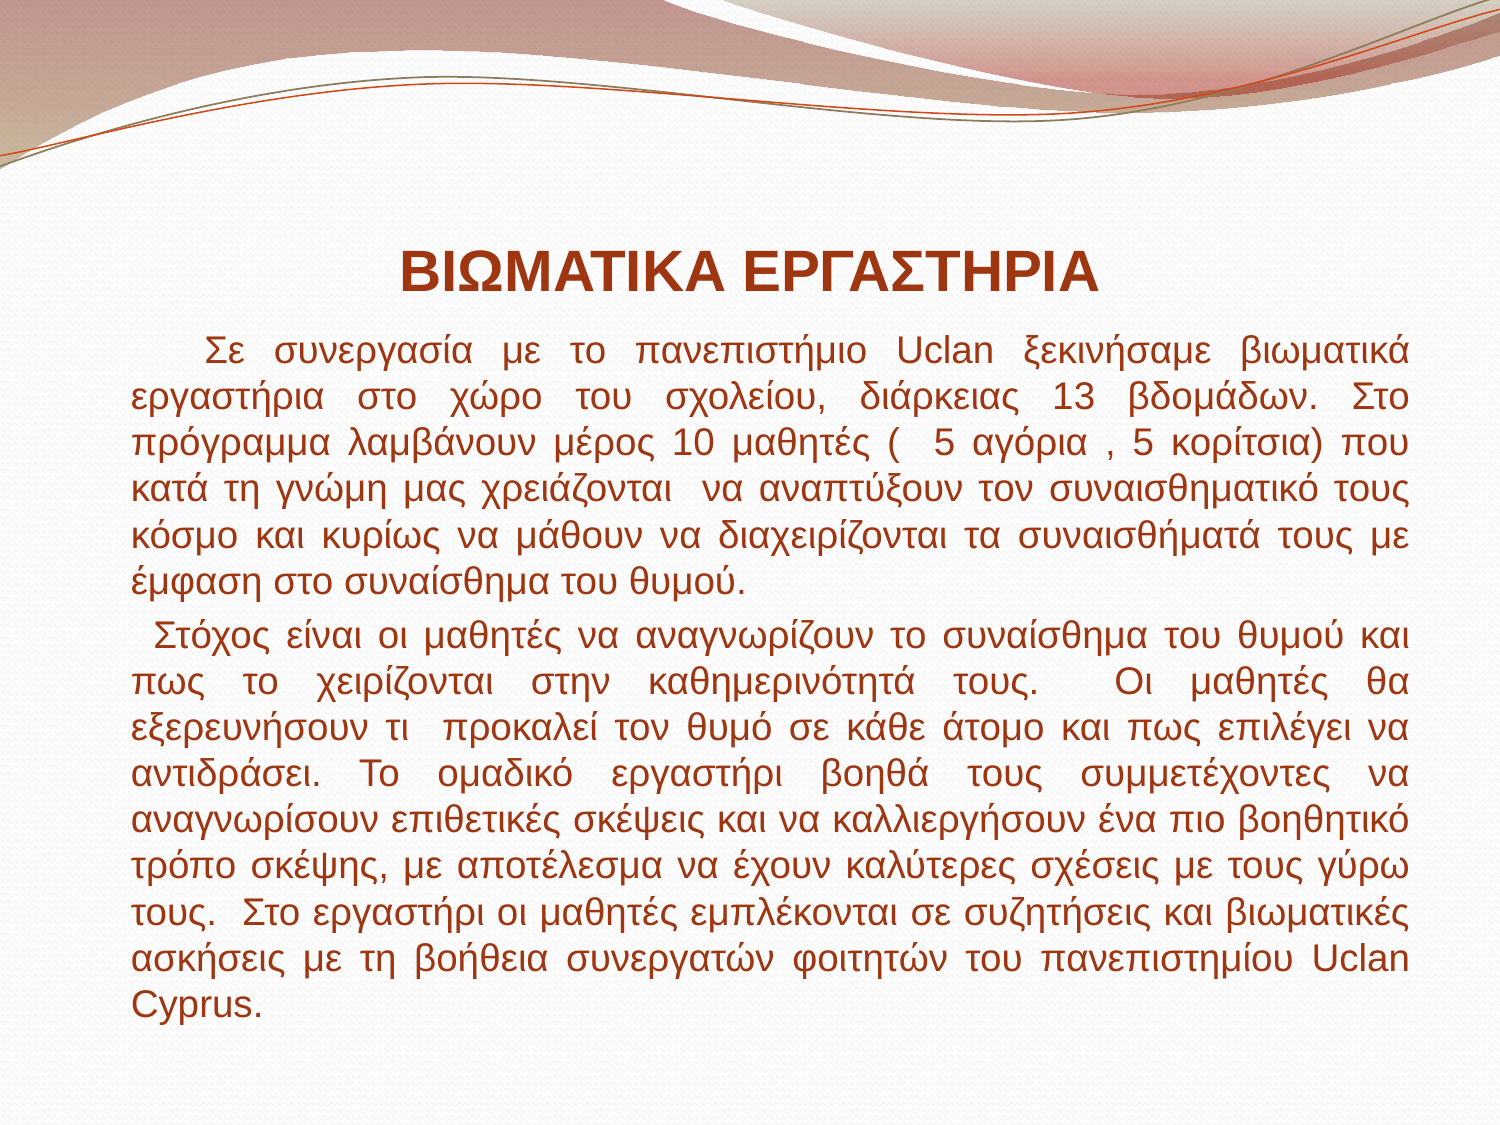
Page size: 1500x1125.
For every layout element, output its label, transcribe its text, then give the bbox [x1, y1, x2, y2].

title ΒΙΩΜΑΤΙΚΑ ΕΡΓΑΣΤΗΡΙΑ [75, 115, 1425, 303]
list Σε συνεργασία με το πανεπιστήμιο Uclan ξεκινήσαμε βιωματικά εργαστήρια στο χώρο του σχολείου, διάρκειας 13 βδομάδων. Στο πρόγραμμα λαμβάνουν μέρος 10 μαθητές ( 5 αγόρια , 5 κορίτσια) που κατά τη γνώμη μας χρειάζονται να αναπτύξουν τον συναισθηματικό τους κόσμο και κυρίως να μάθουν να διαχειρίζονται τα συναισθήματά τους με έμφαση στο συναίσθημα του θυμού. Στόχος είναι οι μαθητές να αναγνωρίζουν το συναίσθημα του θυμού και πως το χειρίζονται στην καθημερινότητά τους. Οι μαθητές θα εξερευνήσουν τι προκαλεί τον θυμό σε κάθε άτομο και πως επιλέγει να αντιδράσει. Το ομαδικό εργαστήρι βοηθά τους συμμετέχοντες να αναγνωρίσουν επιθετικές σκέψεις και να καλλιεργήσουν ένα πιο βοηθητικό τρόπο σκέψης, με αποτέλεσμα να έχουν καλύτερες σχέσεις με τους γύρω τους. Στο εργαστήρι οι μαθητές εμπλέκονται σε συζητήσεις και βιωματικές ασκήσεις με τη βοήθεια συνεργατών φοιτητών του πανεπιστημίου Uclan Cyprus. [75, 317, 1425, 1038]
